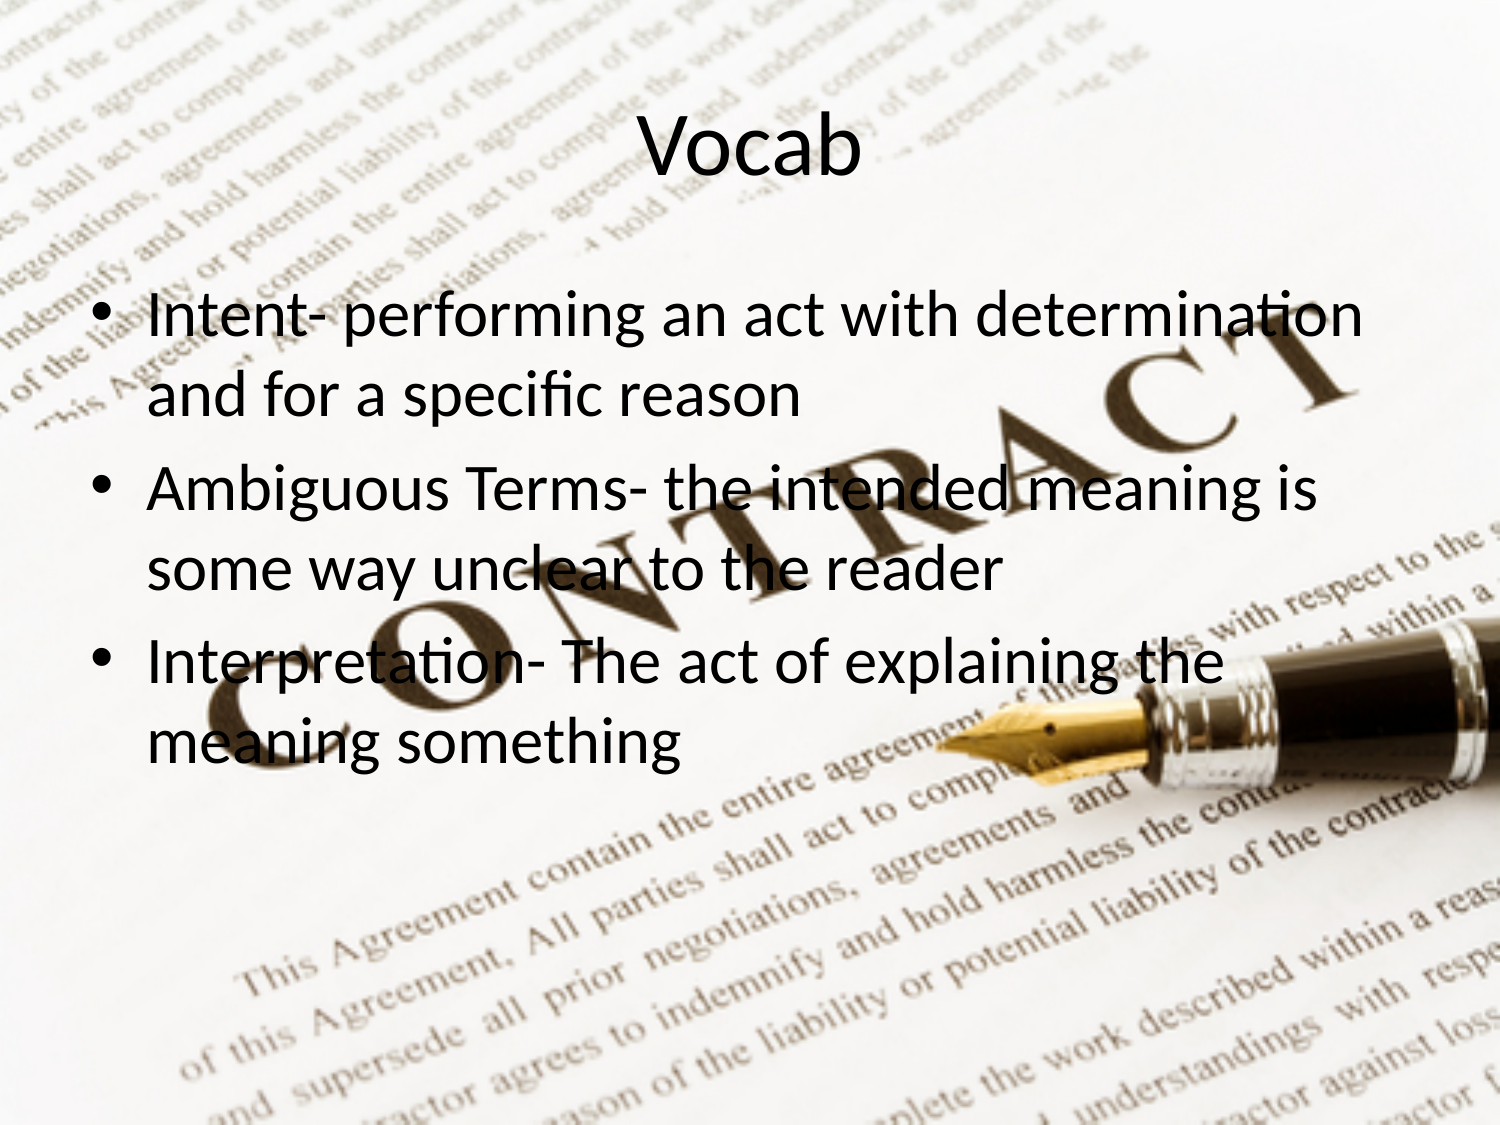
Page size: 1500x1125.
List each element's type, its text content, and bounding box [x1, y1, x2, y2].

list Intent- performing an act with determination and for a specific reason Ambiguous Terms- the intended meaning is some way unclear to the reader Interpretation- The act of explaining the meaning something [75, 262, 1425, 1005]
title Vocab [75, 45, 1425, 233]
picture [0, 0, 1500, 1125]
